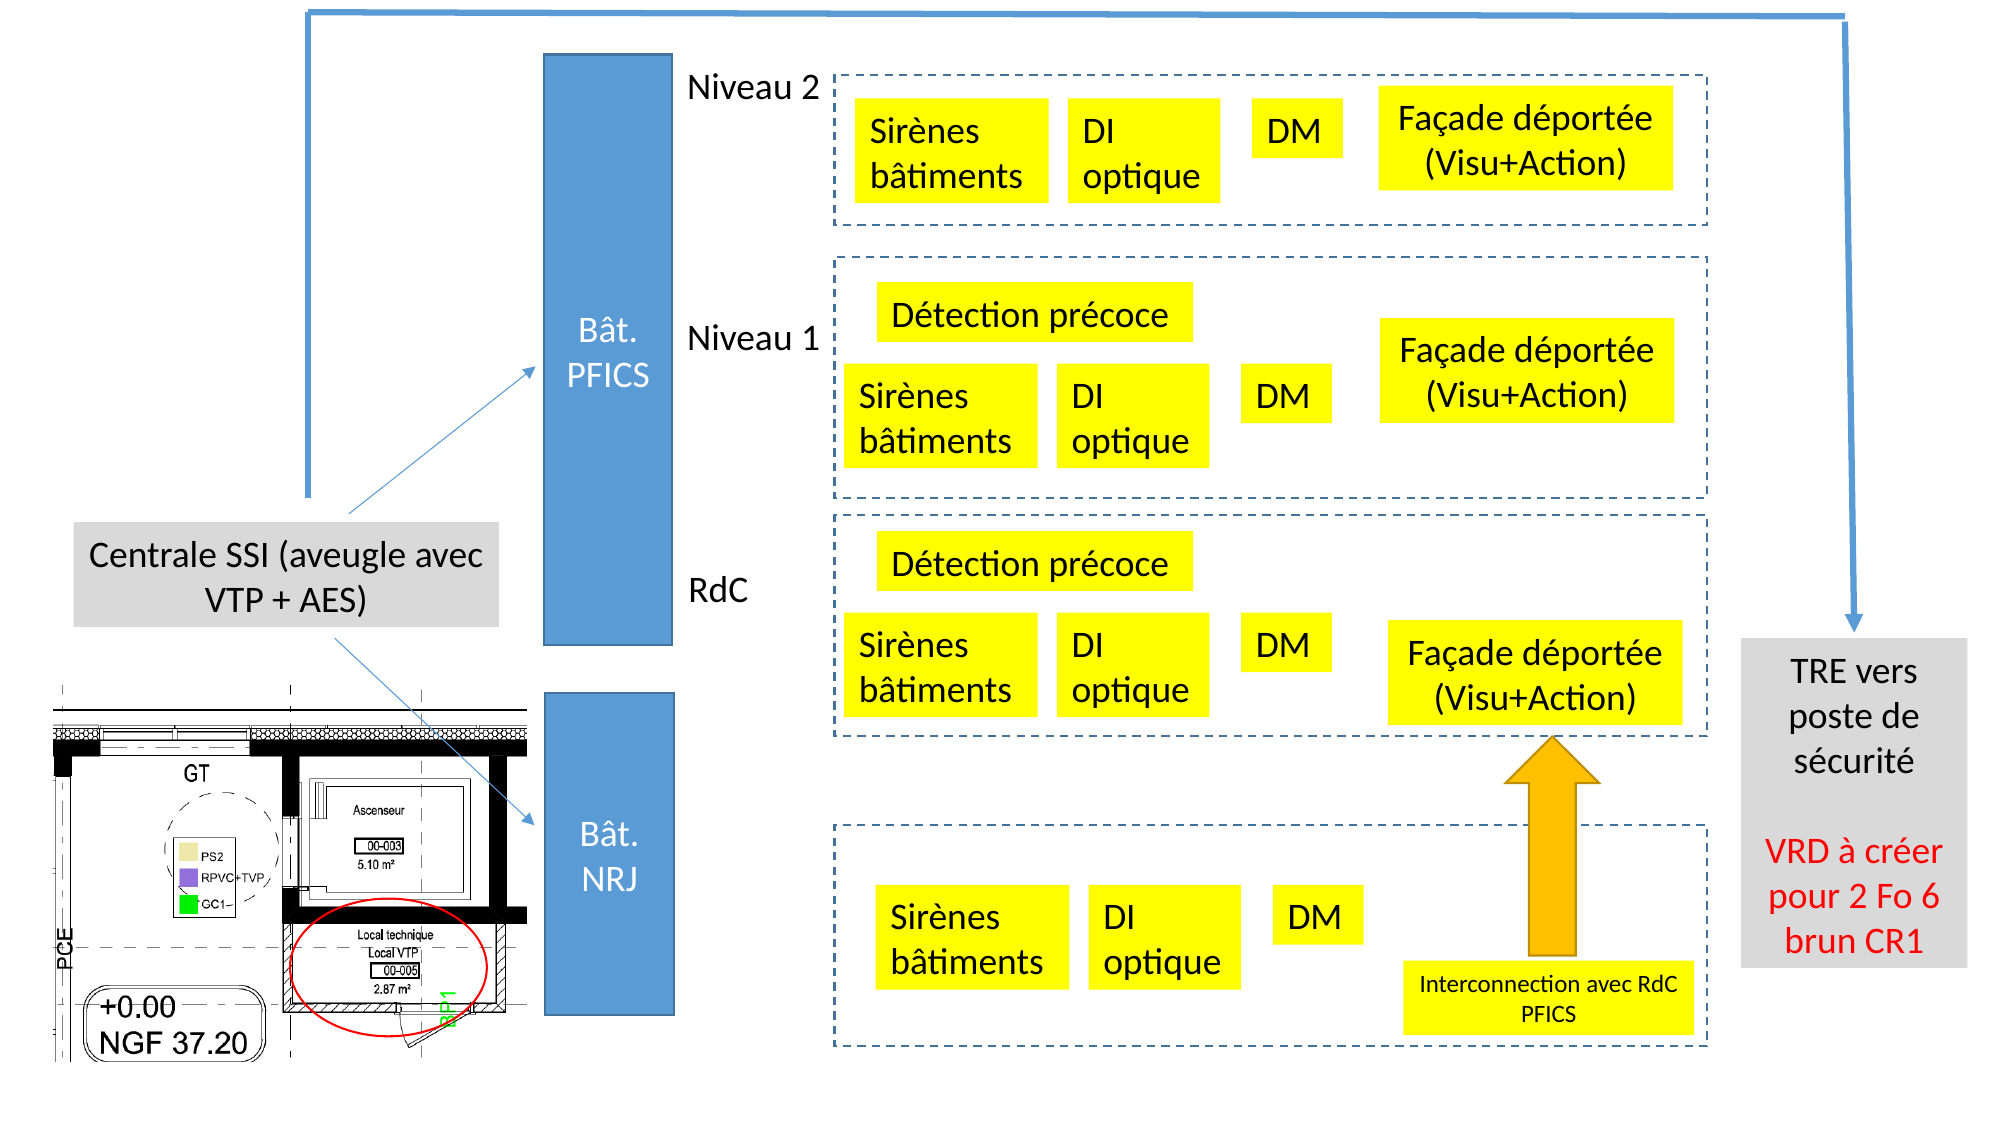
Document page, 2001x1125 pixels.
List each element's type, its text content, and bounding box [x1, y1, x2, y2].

text_box [833, 256, 1708, 499]
text_box [1502, 734, 1602, 957]
text_box Niveau 1 [673, 305, 834, 366]
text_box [308, 12, 1845, 17]
text_box Centrale SSI (aveugle avec VTP + AES) [73, 522, 499, 627]
text_box RdC [673, 557, 834, 617]
picture [53, 685, 527, 1063]
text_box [348, 366, 536, 514]
text_box TRE vers poste de sécurité VRD à créer pour 2 Fo 6 brun CR1 [1741, 638, 1968, 968]
text_box [833, 514, 1708, 737]
text_box Niveau 2 [673, 54, 855, 115]
text_box Sirènes bâtiments [875, 884, 1070, 990]
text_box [1844, 21, 1855, 633]
text_box DI optique [1088, 884, 1241, 990]
text_box [833, 824, 1708, 1047]
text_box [334, 638, 535, 826]
text_box Bât. NRJ [544, 692, 675, 1016]
text_box Bât. PFICS [543, 53, 673, 646]
text_box DM [1272, 884, 1364, 945]
text_box [833, 74, 1708, 226]
text_box Interconnection avec RdC PFICS [1403, 960, 1695, 1036]
